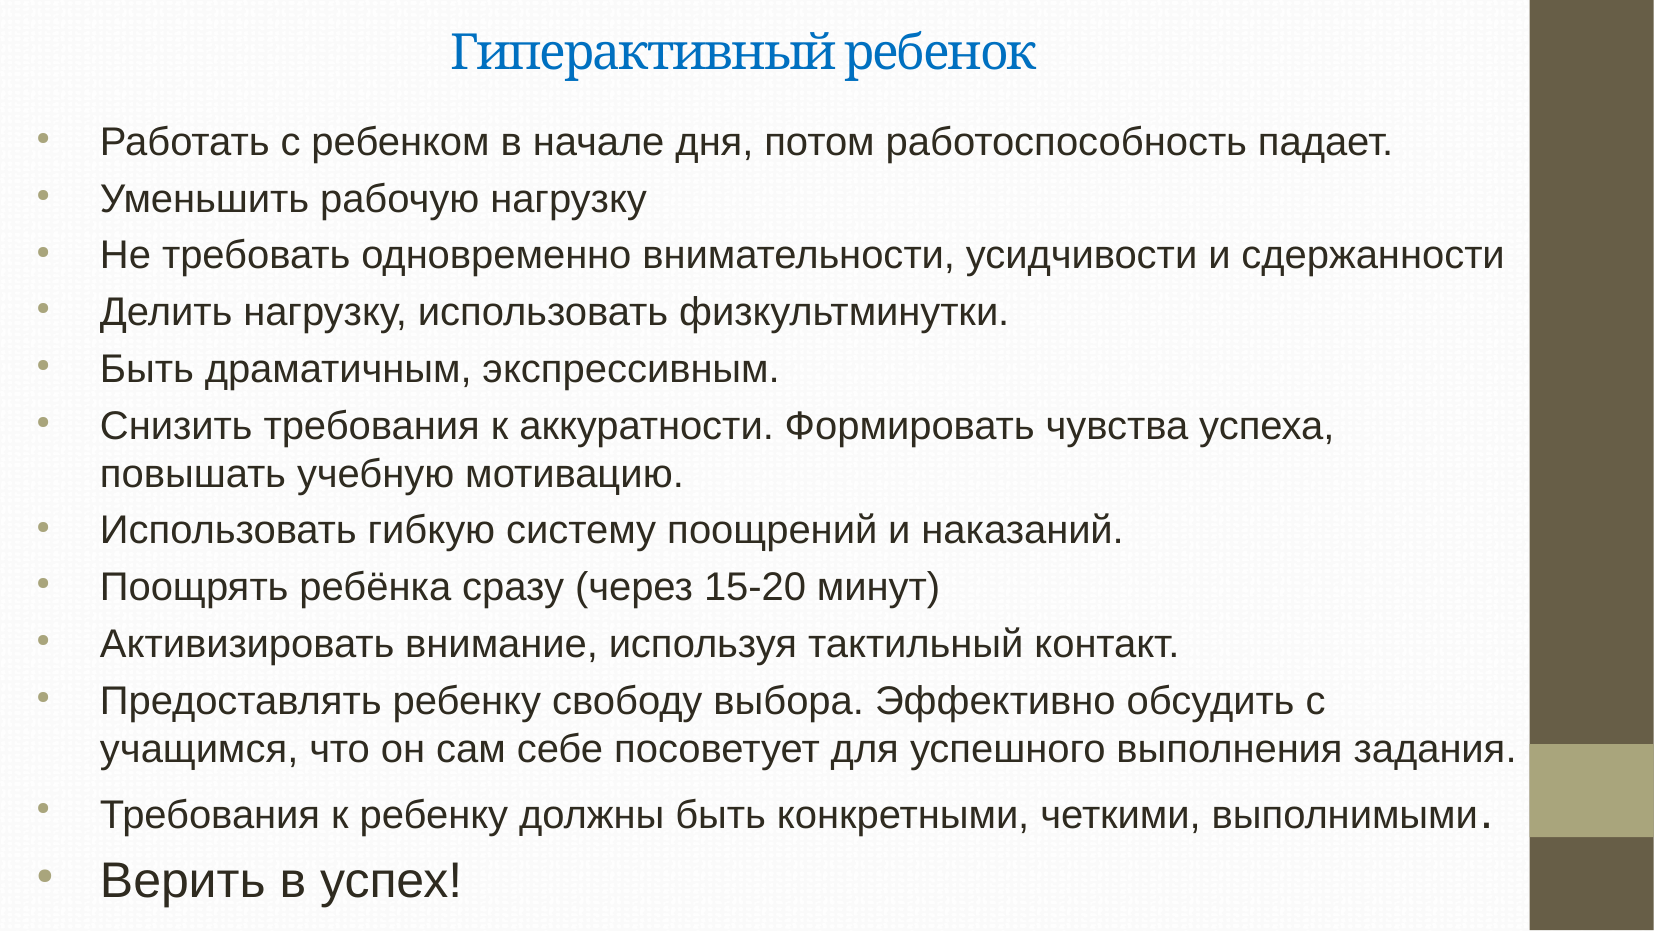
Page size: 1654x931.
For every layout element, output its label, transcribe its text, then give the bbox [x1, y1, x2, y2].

title Гиперактивный ребенок [0, 12, 1489, 75]
list Работать с ребенком в начале дня, потом работоспособность падает. Уменьшить рабочую нагрузку Не требовать одновременно внимательности, усидчивости и сдержанности Делить нагрузку, использовать физкультминутки. Быть драматичным, экспрессивным. Снизить требования к аккуратности. Формировать чувства успеха, повышать учебную мотивацию. Использовать гибкую систему поощрений и наказаний. Поощрять ребёнка сразу (через 15-20 минут) Активизировать внимание, используя тактильный контакт. Предоставлять ребенку свободу выбора. Эффективно обсудить с учащимся, что он сам себе посоветует для успешного выполнения задания. Требования к ребенку должны быть конкретными, четкими, выполнимыми. Верить в успех! [0, 75, 1536, 931]
